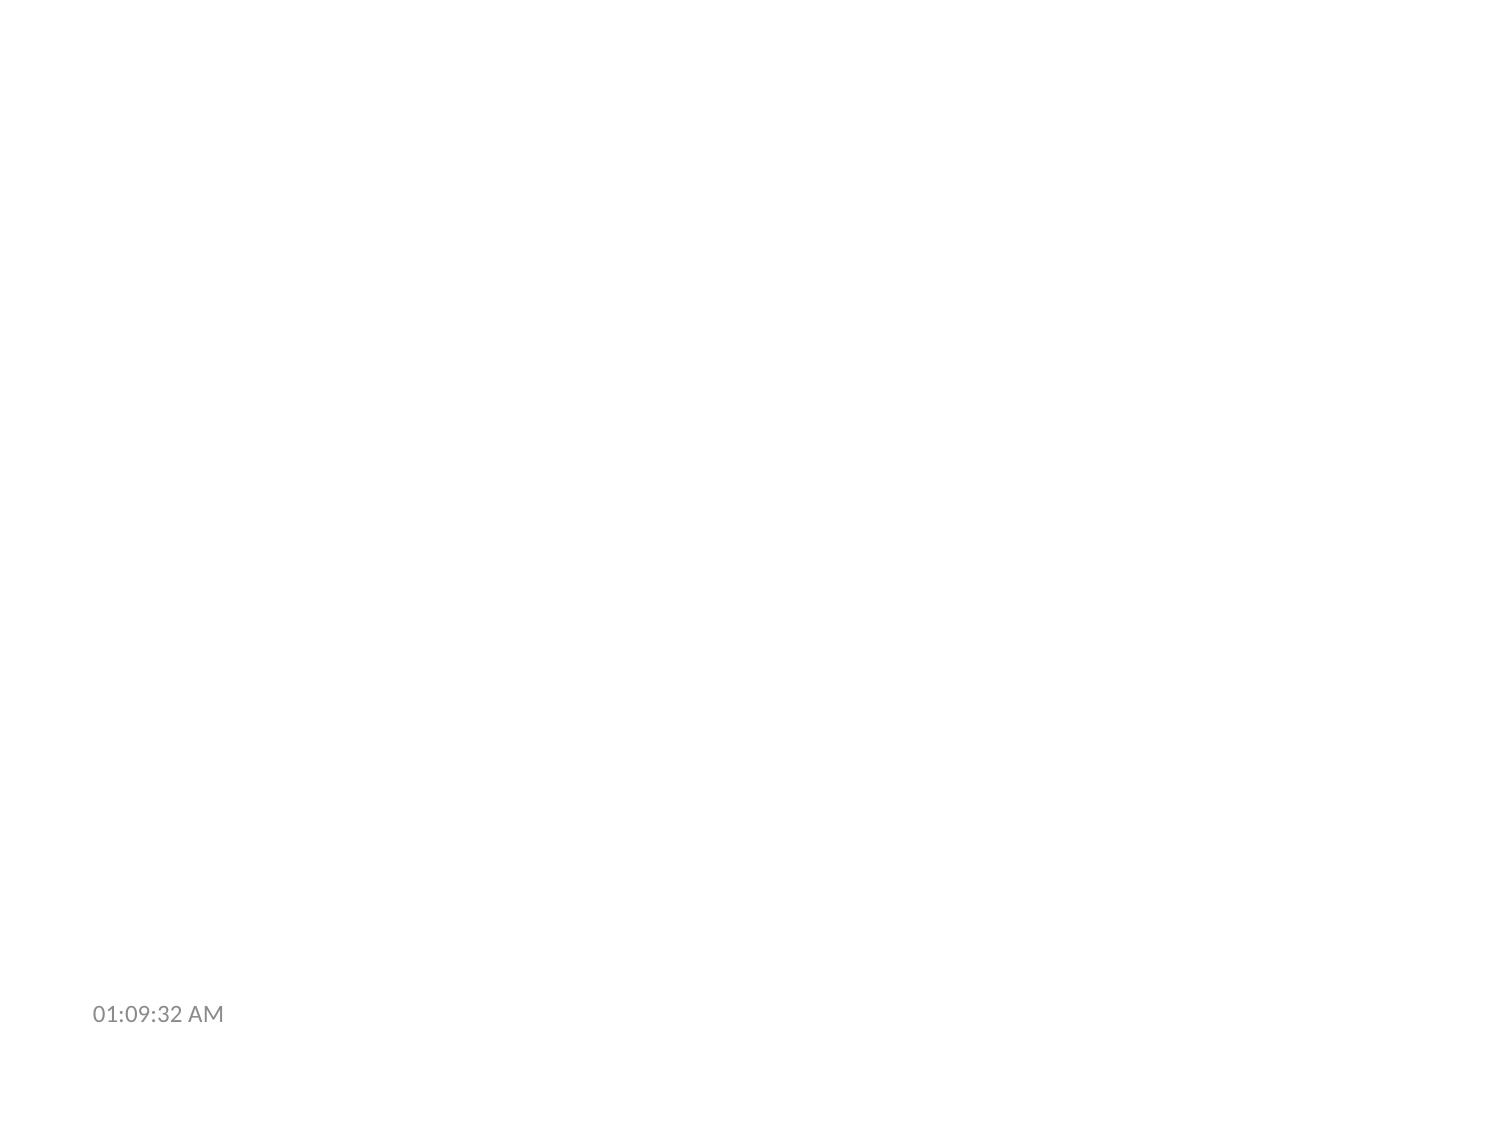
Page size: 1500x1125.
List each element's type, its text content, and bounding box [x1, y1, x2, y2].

text_box 3:35:09 PM [77, 982, 428, 1043]
